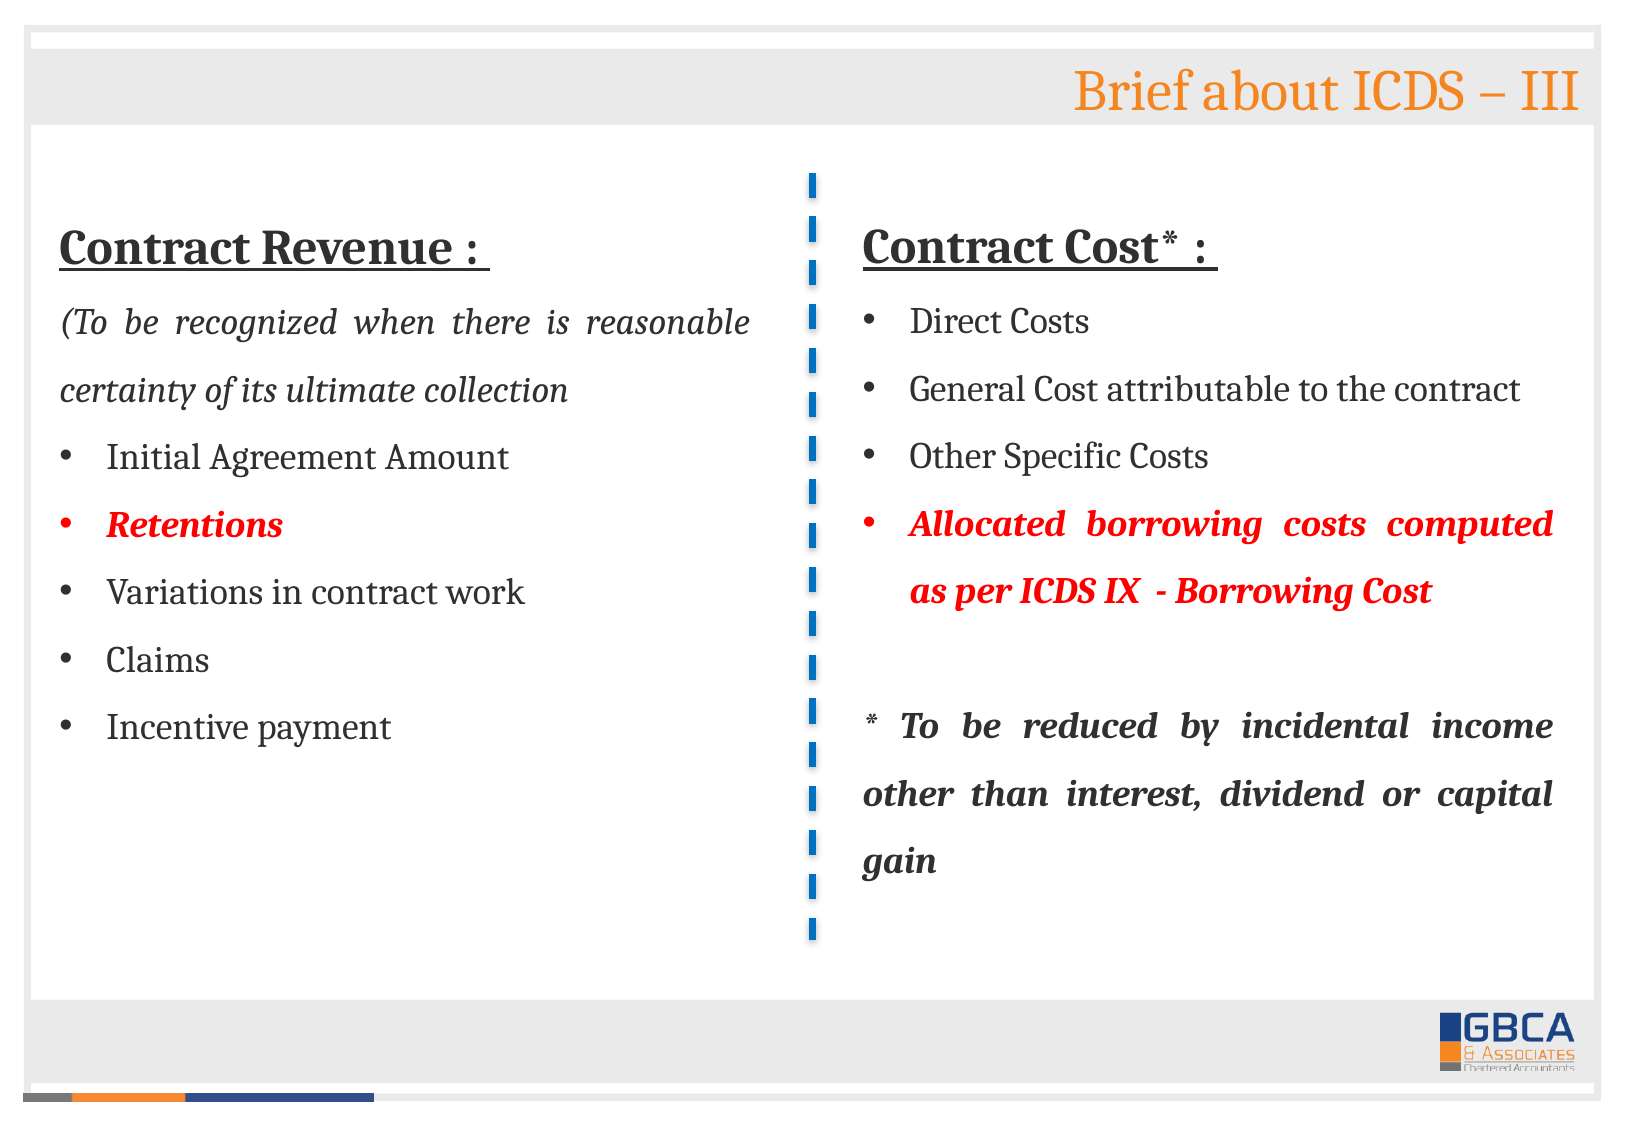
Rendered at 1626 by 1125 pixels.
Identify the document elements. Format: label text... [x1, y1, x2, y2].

text_box Brief about ICDS – III [23, 47, 1597, 127]
picture [1439, 1012, 1575, 1071]
text_box Contract Revenue : (To be recognized when there is reasonable certainty of its ultimate collection Initial Agreement Amount Retentions Variations in contract work Claims Incentive payment [44, 177, 766, 755]
text_box [50, 131, 1219, 776]
picture [23, 1093, 375, 1102]
text_box [29, 998, 1596, 1085]
text_box Contract Cost* : Direct Costs General Cost attributable to the contract Other Specific Costs Allocated borrowing costs computed as per ICDS IX - Borrowing Cost * To be reduced by incidental income other than interest, dividend or capital gain [847, 176, 1569, 957]
